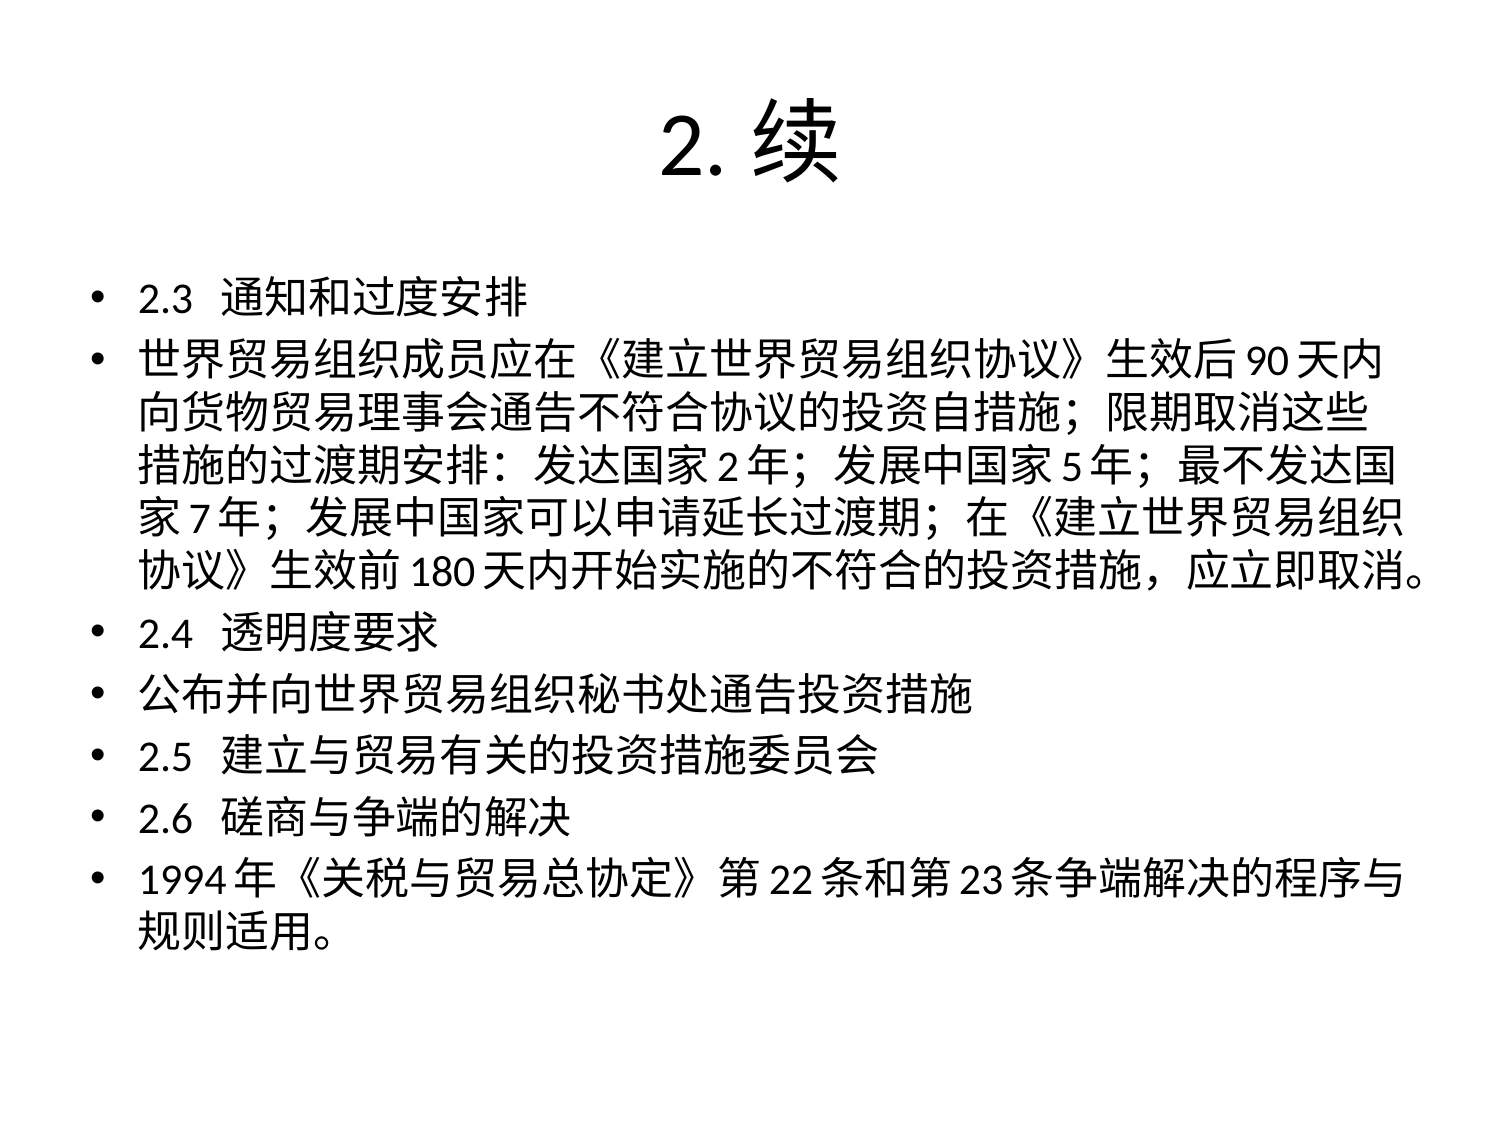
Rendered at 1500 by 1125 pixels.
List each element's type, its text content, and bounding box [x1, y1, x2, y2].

list 2.3 通知和过度安排 世界贸易组织成员应在《建立世界贸易组织协议》生效后90天内向货物贸易理事会通告不符合协议的投资自措施；限期取消这些措施的过渡期安排：发达国家2年；发展中国家5年；最不发达国家7年；发展中国家可以申请延长过渡期；在《建立世界贸易组织协议》生效前180天内开始实施的不符合的投资措施，应立即取消。 2.4 透明度要求 公布并向世界贸易组织秘书处通告投资措施 2.5 建立与贸易有关的投资措施委员会 2.6 磋商与争端的解决 1994年《关税与贸易总协定》第22条和第23条争端解决的程序与规则适用。 [75, 262, 1425, 1005]
title 2.续 [75, 45, 1425, 233]
